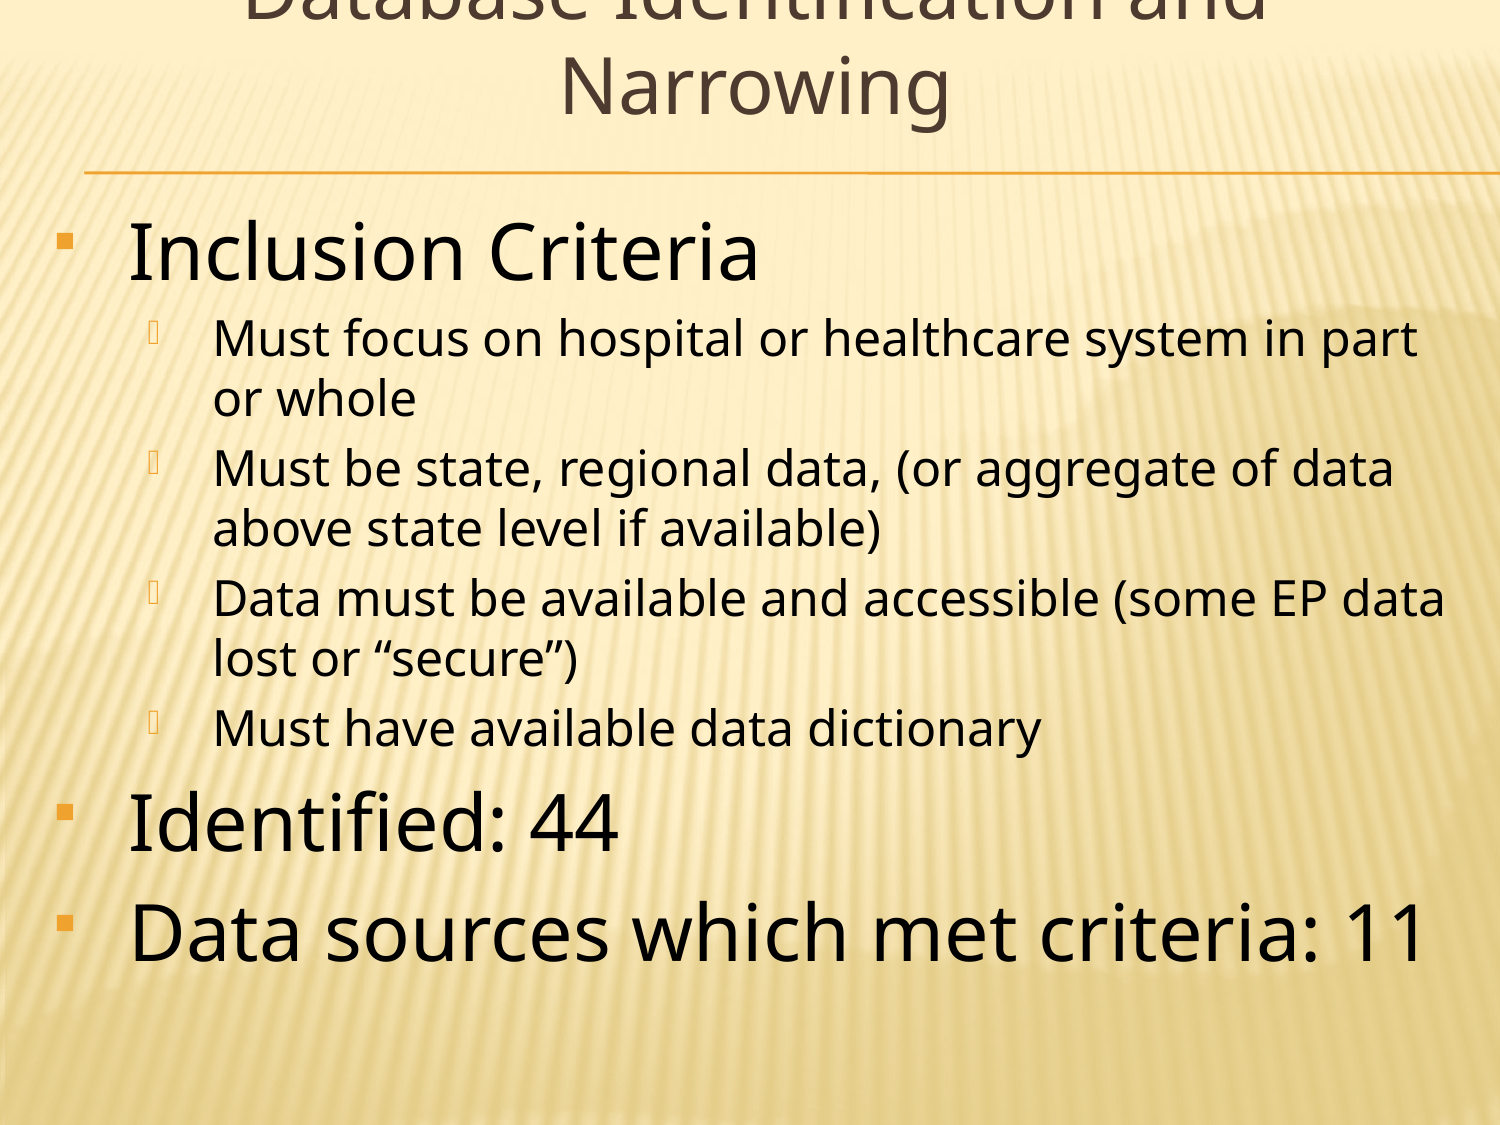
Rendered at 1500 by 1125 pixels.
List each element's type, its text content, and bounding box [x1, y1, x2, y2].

list Inclusion Criteria Must focus on hospital or healthcare system in part or whole Must be state, regional data, (or aggregate of data above state level if available) Data must be available and accessible (some EP data lost or “secure”) Must have available data dictionary Identified: 44 Data sources which met criteria: 11 [37, 193, 1463, 1088]
title Database Identification and Narrowing [36, 19, 1475, 138]
